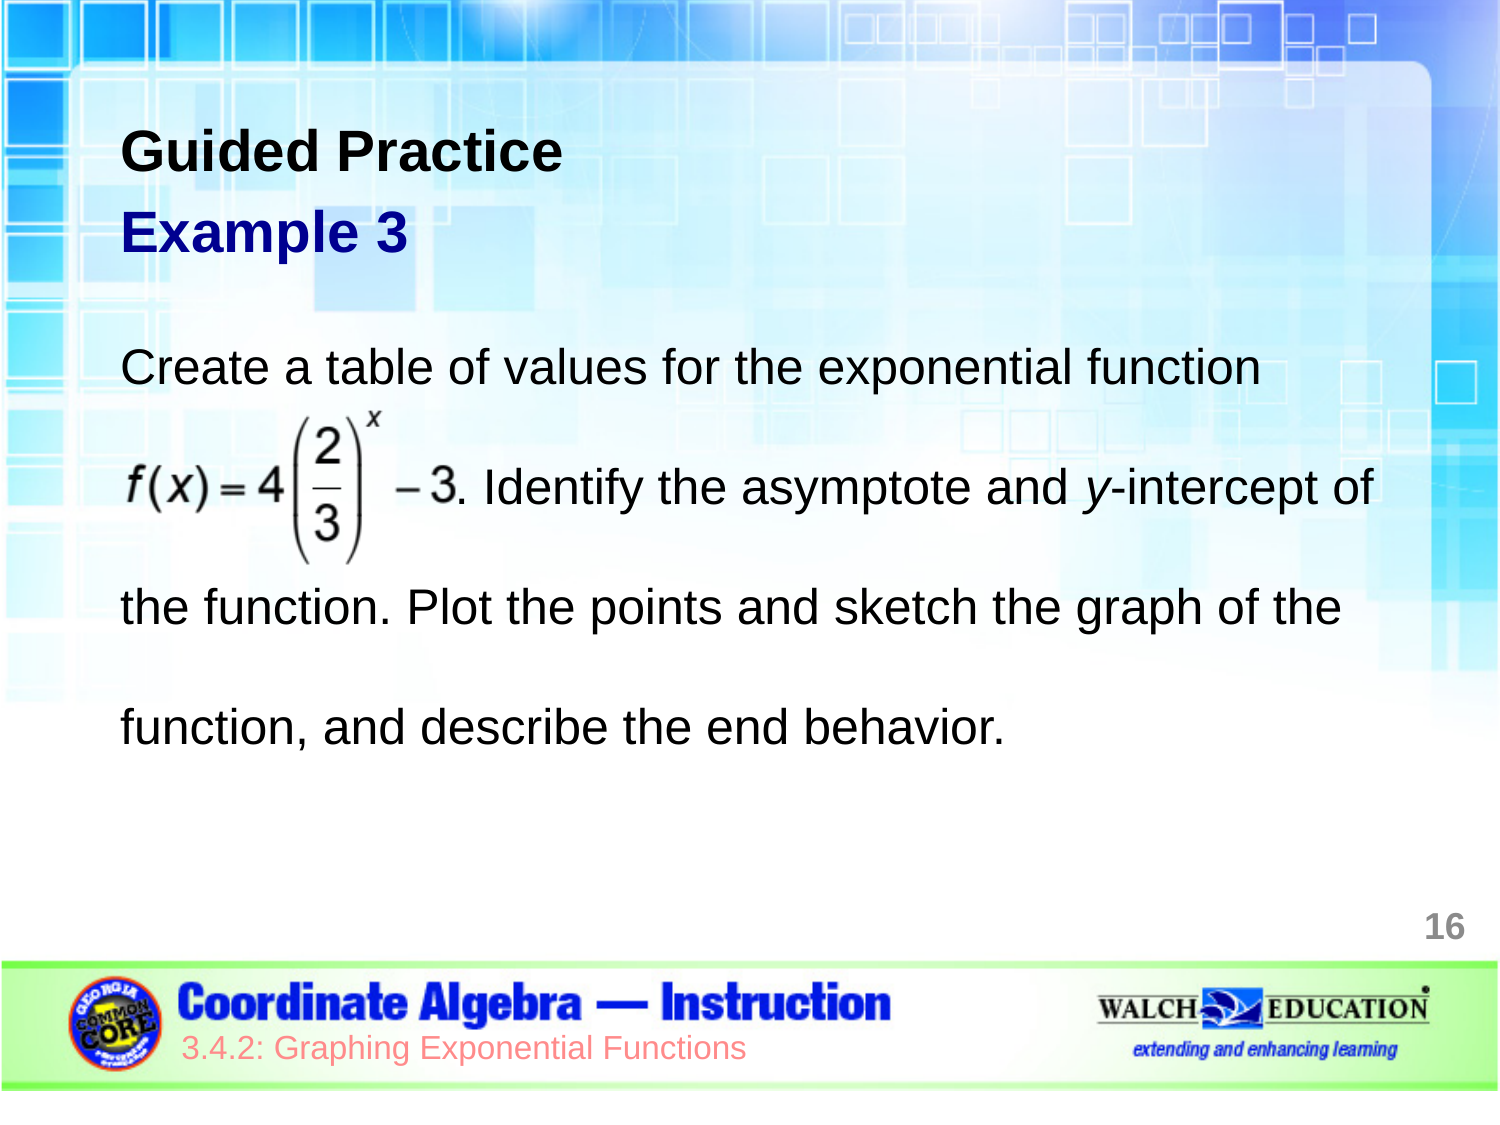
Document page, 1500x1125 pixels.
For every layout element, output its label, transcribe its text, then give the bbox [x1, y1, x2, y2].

subtitle Guided Practice Example 3 Create a table of values for the exponential function . Identify the asymptote and y-intercept of the function. Plot the points and sketch the graph of the function, and describe the end behavior. [105, 105, 1394, 949]
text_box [1051, 585, 1084, 640]
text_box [124, 394, 459, 565]
footer 3.4.2: Graphing Exponential Functions [166, 1024, 1080, 1069]
picture [1, 0, 1500, 1091]
slide_number 16 [1361, 901, 1481, 949]
